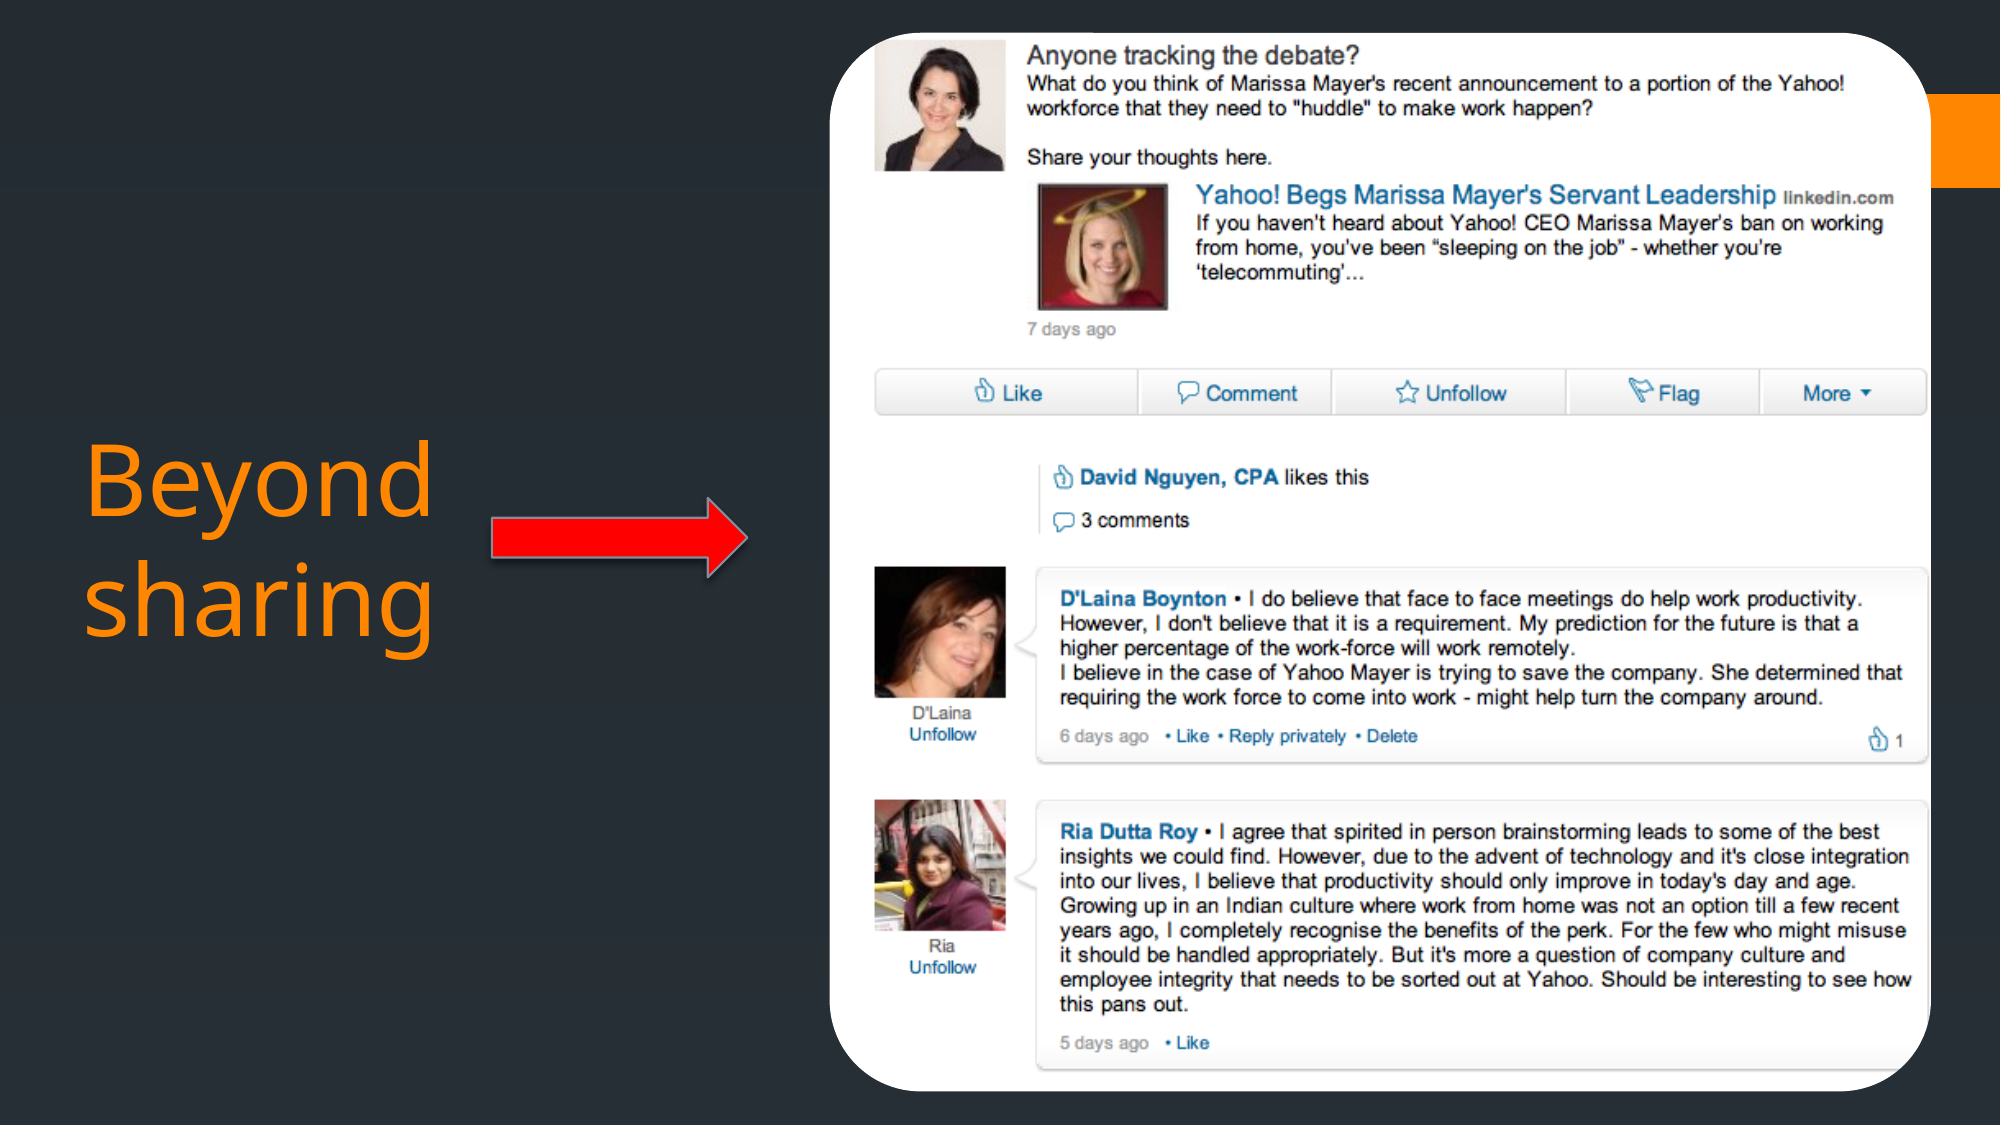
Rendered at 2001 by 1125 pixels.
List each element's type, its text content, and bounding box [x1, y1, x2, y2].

text_box Beyond sharing [67, 408, 525, 664]
picture [829, 32, 1932, 1092]
text_box [490, 496, 749, 579]
